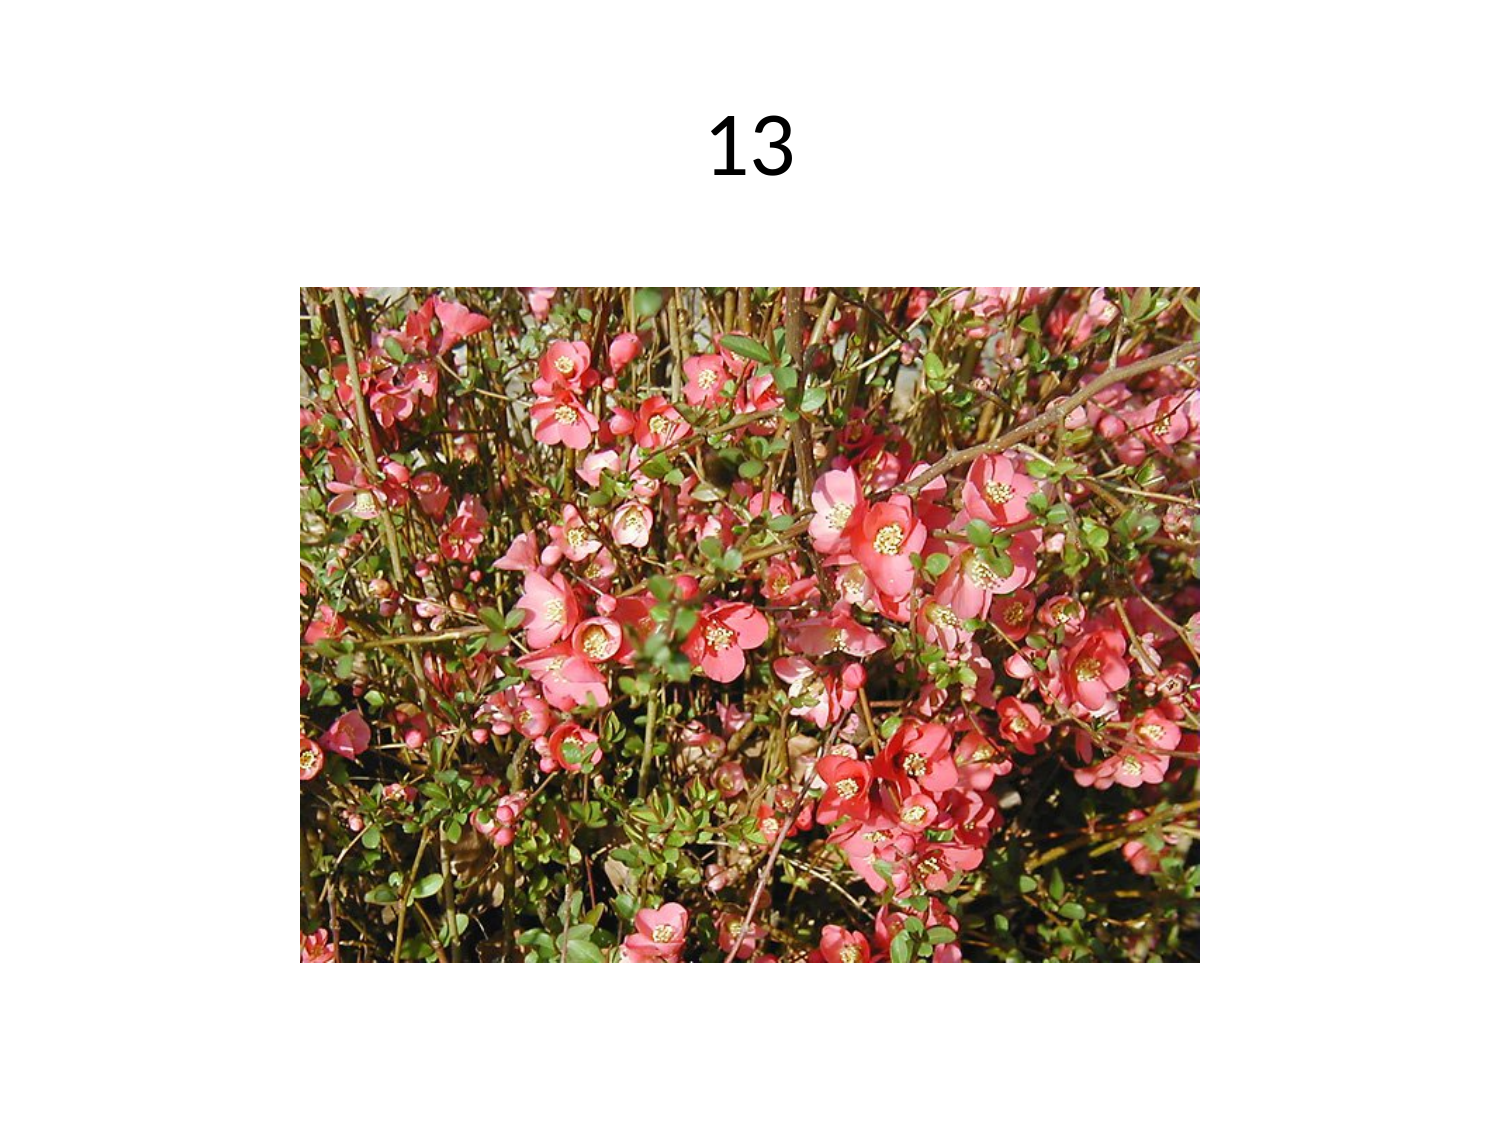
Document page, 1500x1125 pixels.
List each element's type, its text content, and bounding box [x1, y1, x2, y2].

picture [299, 287, 1201, 963]
title 13 [75, 45, 1425, 233]
